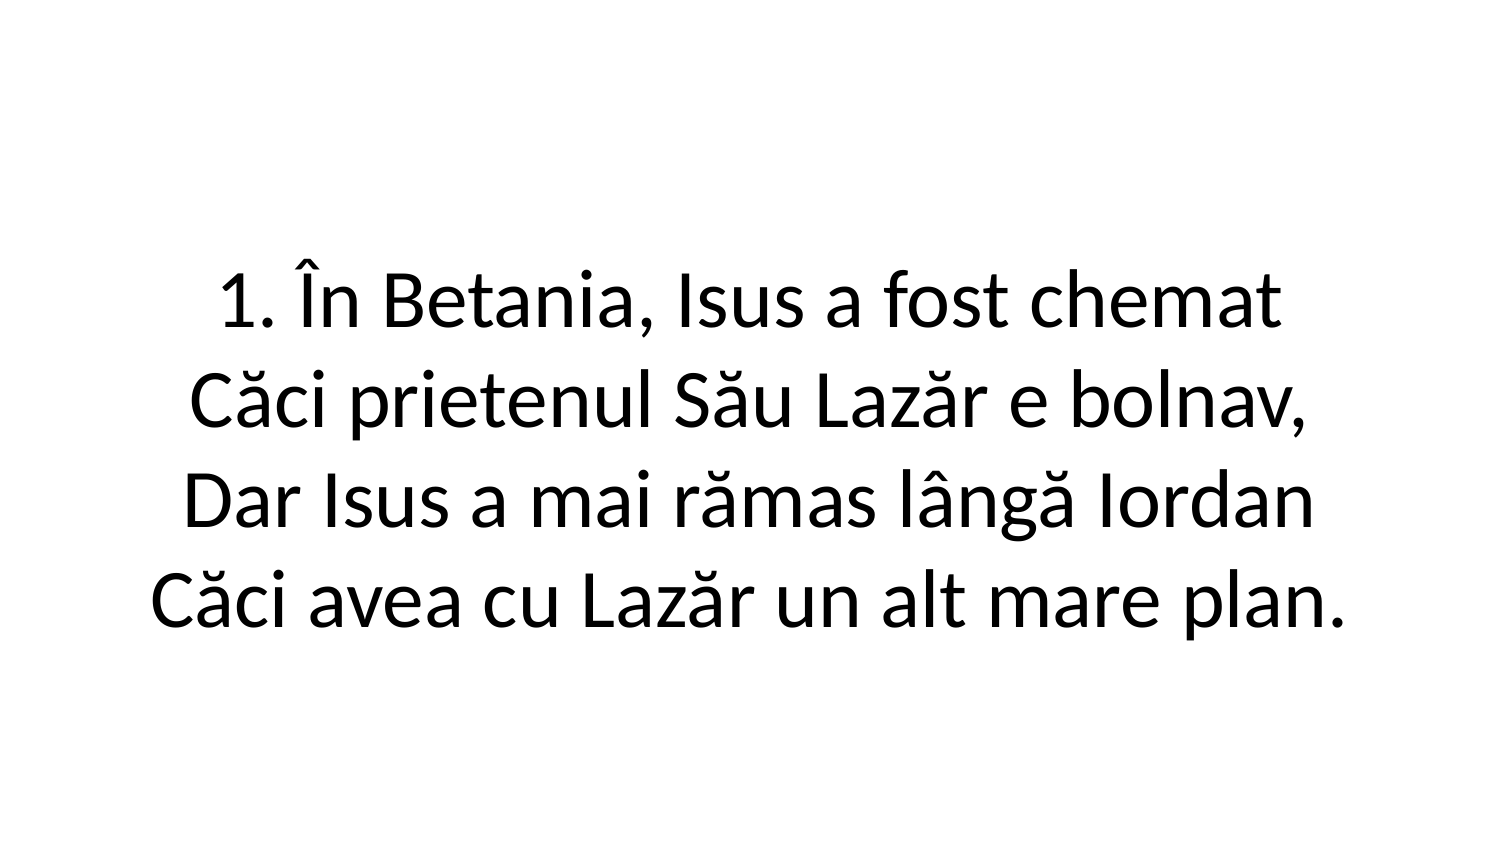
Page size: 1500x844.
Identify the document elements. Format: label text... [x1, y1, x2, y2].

text_box 1. În Betania, Isus a fost chemat Căci prietenul Său Lazăr e bolnav, Dar Isus a mai rămas lângă Iordan Căci avea cu Lazăr un alt mare plan. [135, 192, 1365, 652]
